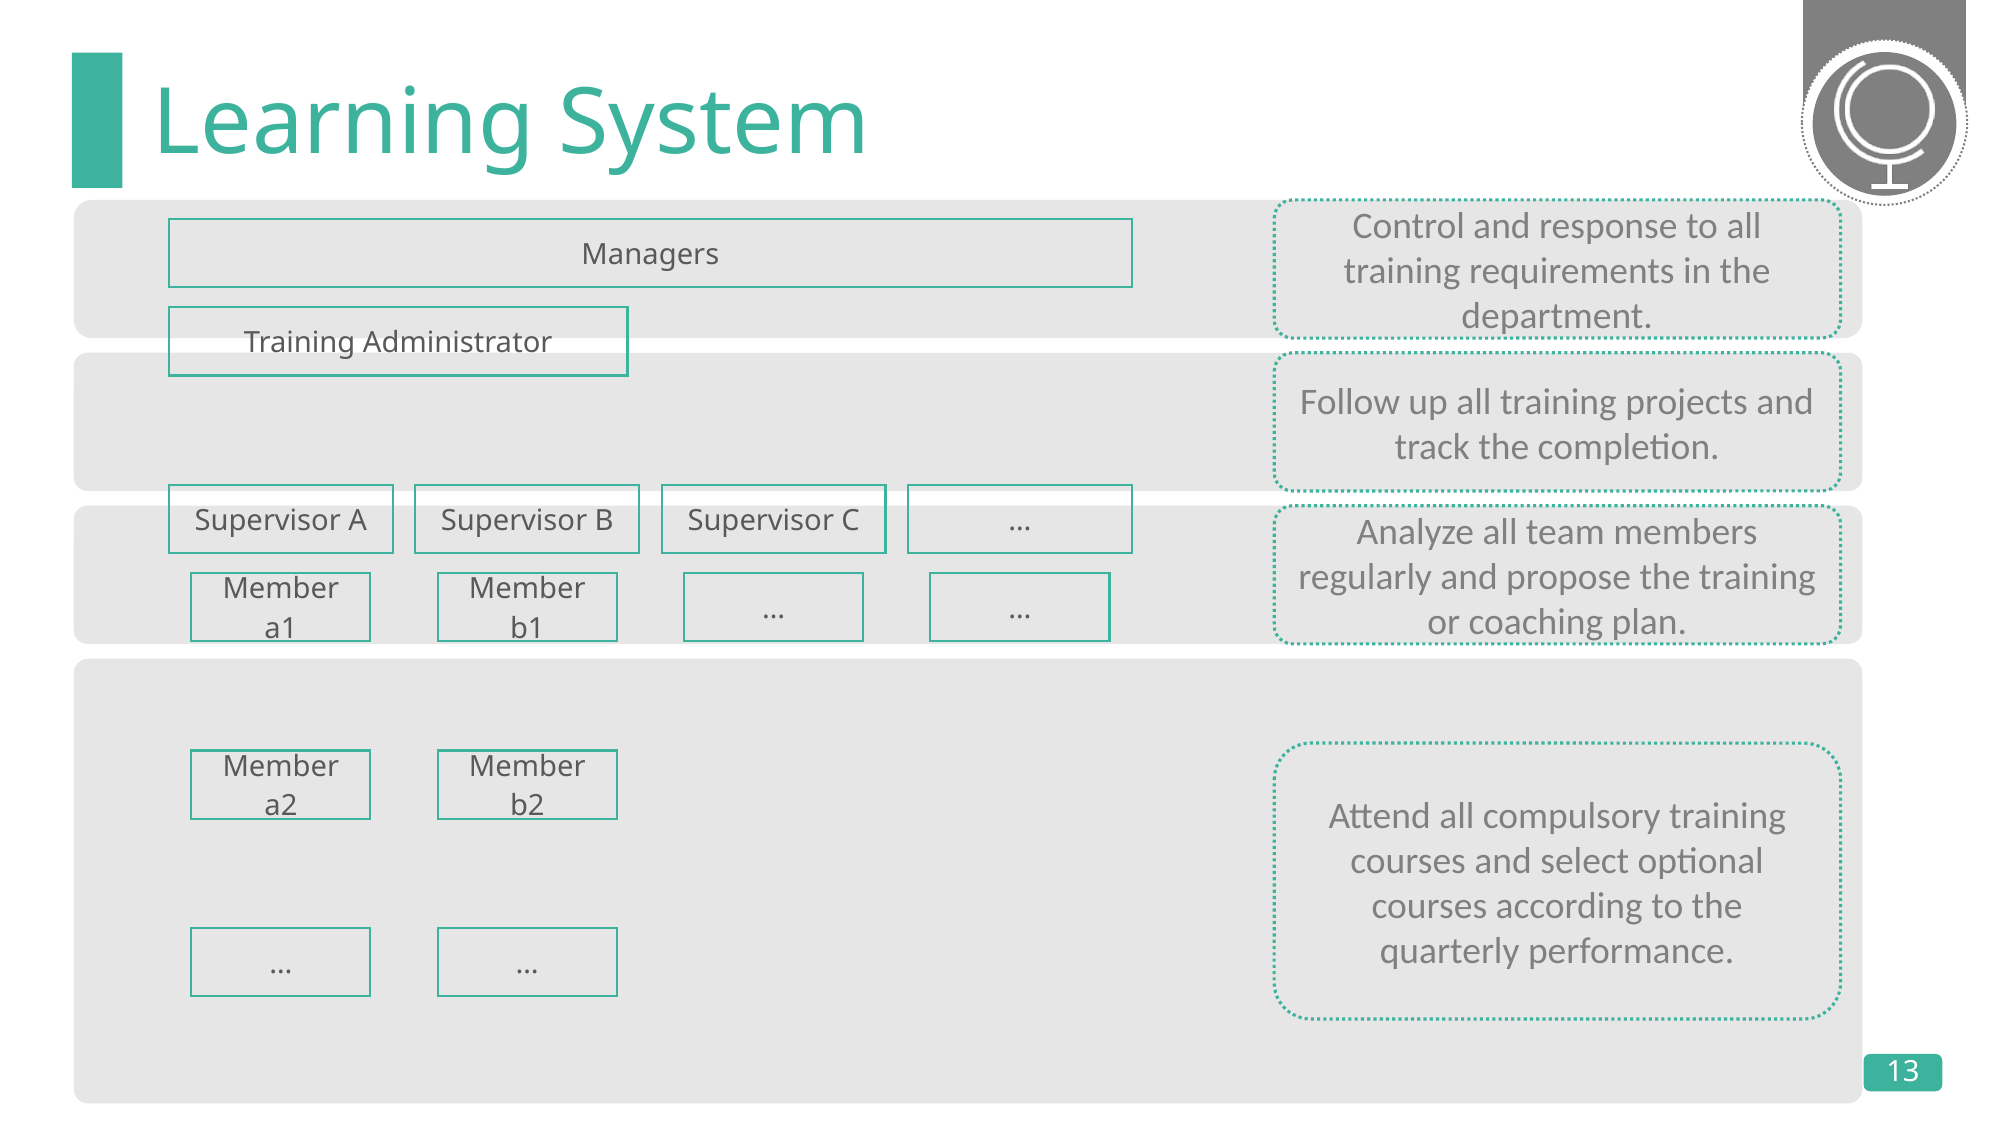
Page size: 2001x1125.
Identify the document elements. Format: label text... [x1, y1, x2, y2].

text_box Analyze all team members regularly and propose the training or coaching plan. [1273, 504, 1842, 645]
text_box [1445, 351, 1864, 493]
picture [1834, 59, 1935, 189]
title Learning System [137, 59, 1863, 188]
text_box [1823, 198, 1864, 340]
text_box Follow up all training projects and track the completion. [1273, 351, 1842, 493]
text_box [1825, 504, 1864, 645]
text_box Attend all compulsory training courses and select optional courses according to the quarterly performance. [1273, 741, 1842, 1021]
text_box [1253, 504, 1289, 645]
text_box [1253, 351, 1293, 493]
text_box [48, 218, 1253, 1085]
slide_number 13 [1677, 1042, 2000, 1103]
text_box [72, 198, 1293, 340]
text_box Control and response to all training requirements in the department. [1273, 198, 1842, 340]
text_box [72, 657, 1864, 1105]
